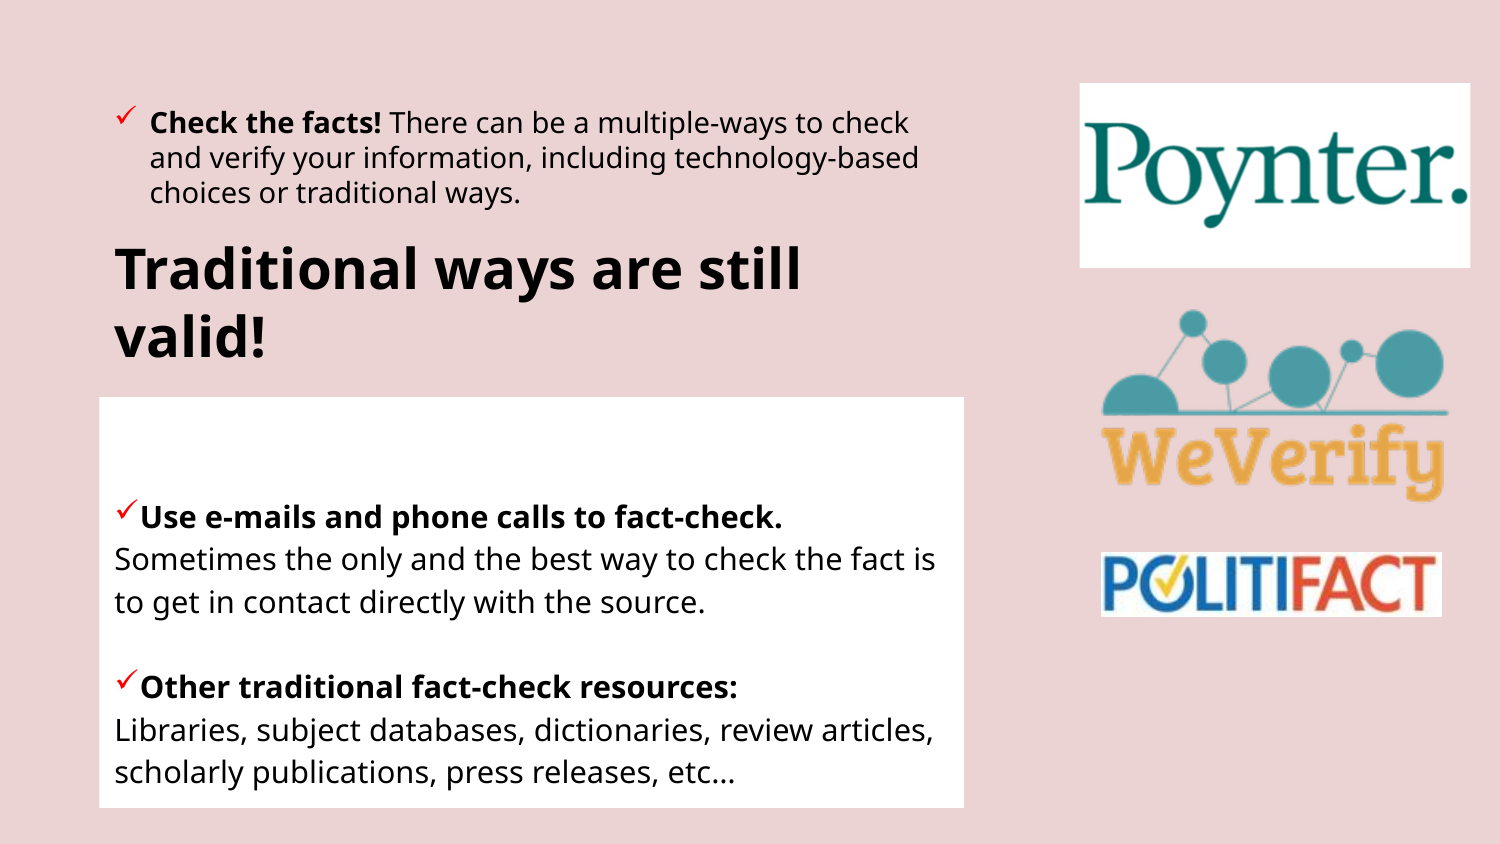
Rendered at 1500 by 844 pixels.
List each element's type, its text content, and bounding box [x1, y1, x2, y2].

picture [1077, 82, 1473, 268]
list Use e-mails and phone calls to fact-check. Sometimes the only and the best way to check the fact is to get in contact directly with the source. Other traditional fact-check resources: Libraries, subject databases, dictionaries, review articles, scholarly publications, press releases, etc… [99, 397, 964, 808]
title Traditional ways are still valid! [99, 218, 877, 397]
picture [1089, 308, 1473, 510]
text_box Check the facts! There can be a multiple-ways to check and verify your information, including technology-based choices or traditional ways. [99, 97, 977, 217]
picture [1101, 552, 1442, 618]
